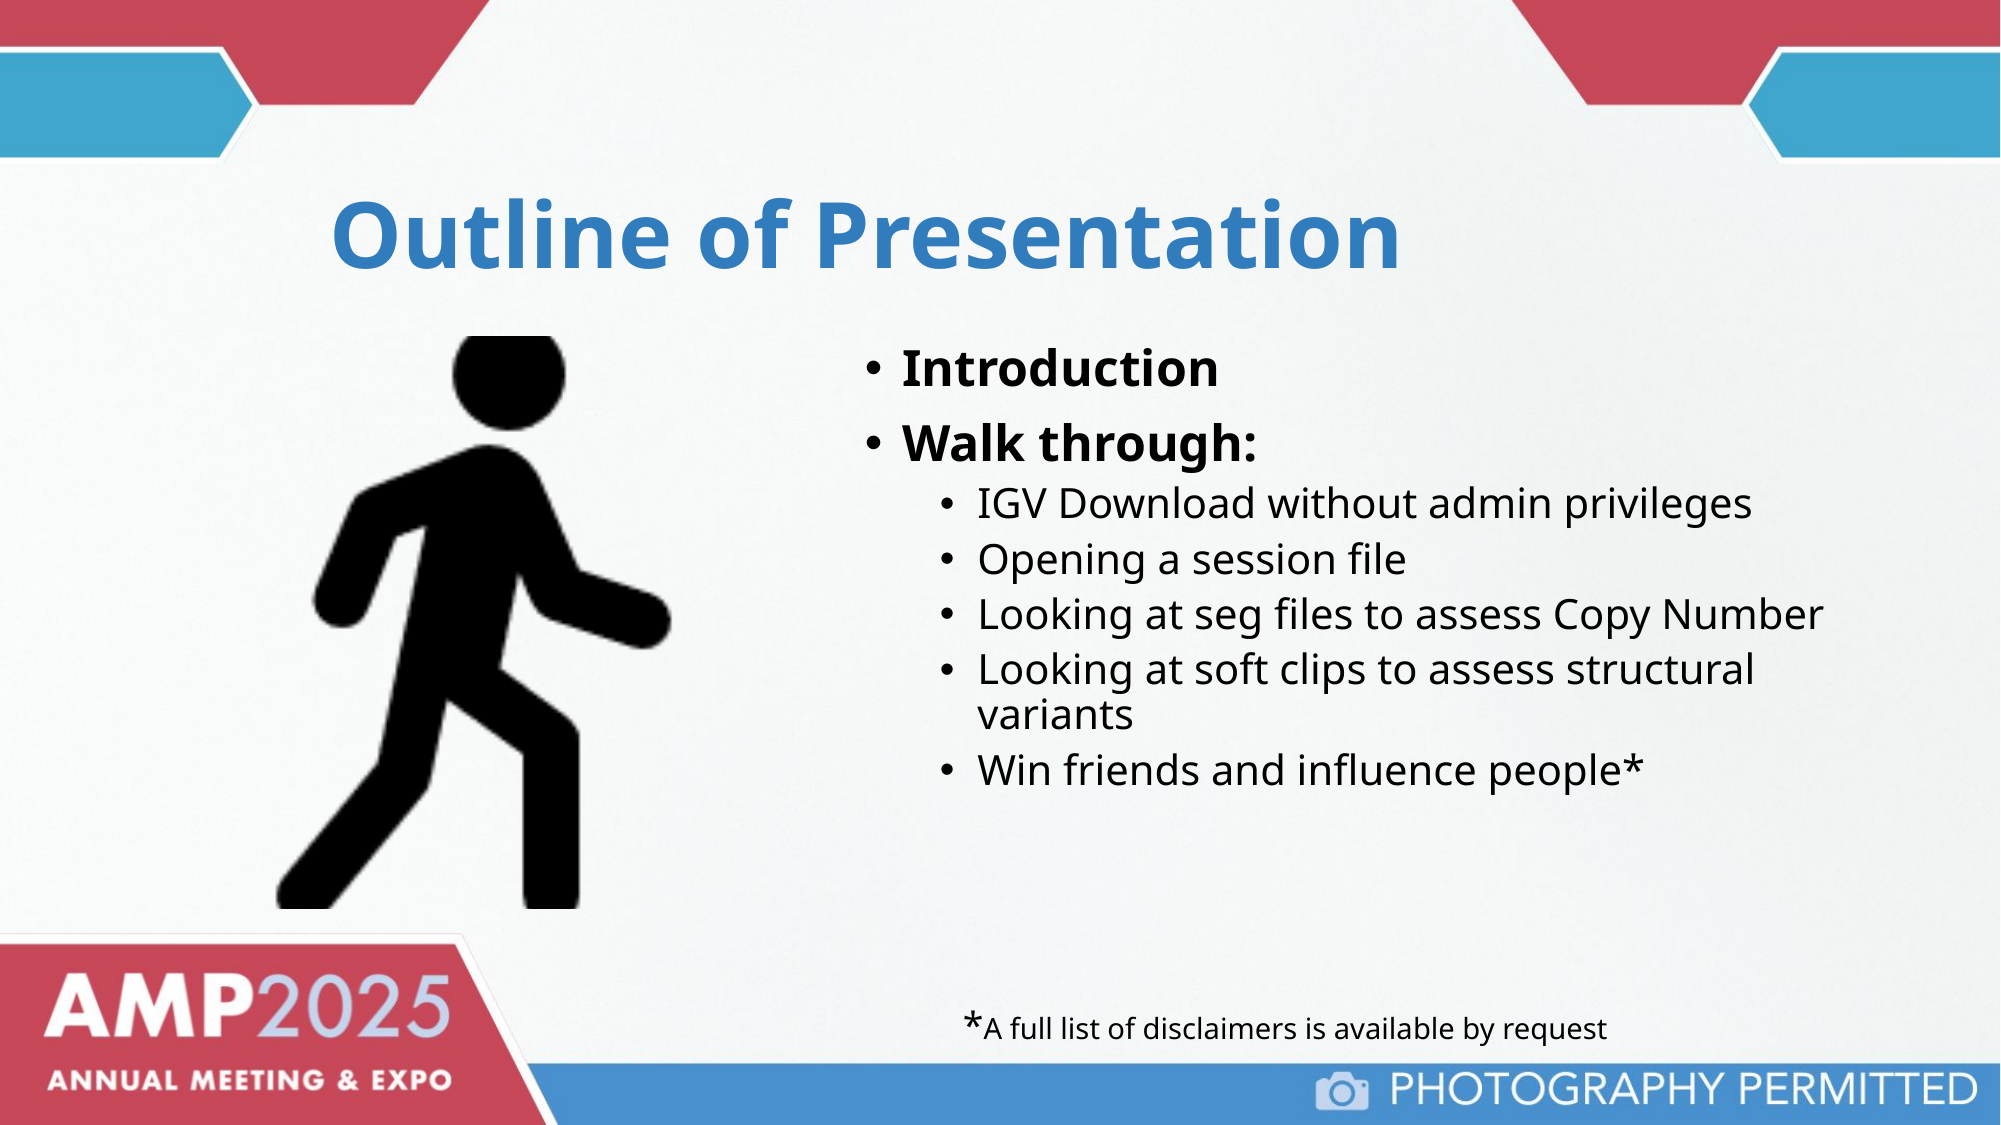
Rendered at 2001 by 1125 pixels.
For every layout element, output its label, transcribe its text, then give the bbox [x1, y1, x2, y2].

list Introduction Walk through: IGV Download without admin privileges Opening a session file Looking at seg files to assess Copy Number Looking at soft clips to assess structural variants Win friends and influence people* [849, 336, 1863, 909]
title Outline of Presentation [137, 201, 1597, 296]
picture [0, 0, 2001, 1125]
text_box *A full list of disclaimers is available by request [948, 994, 1795, 1055]
